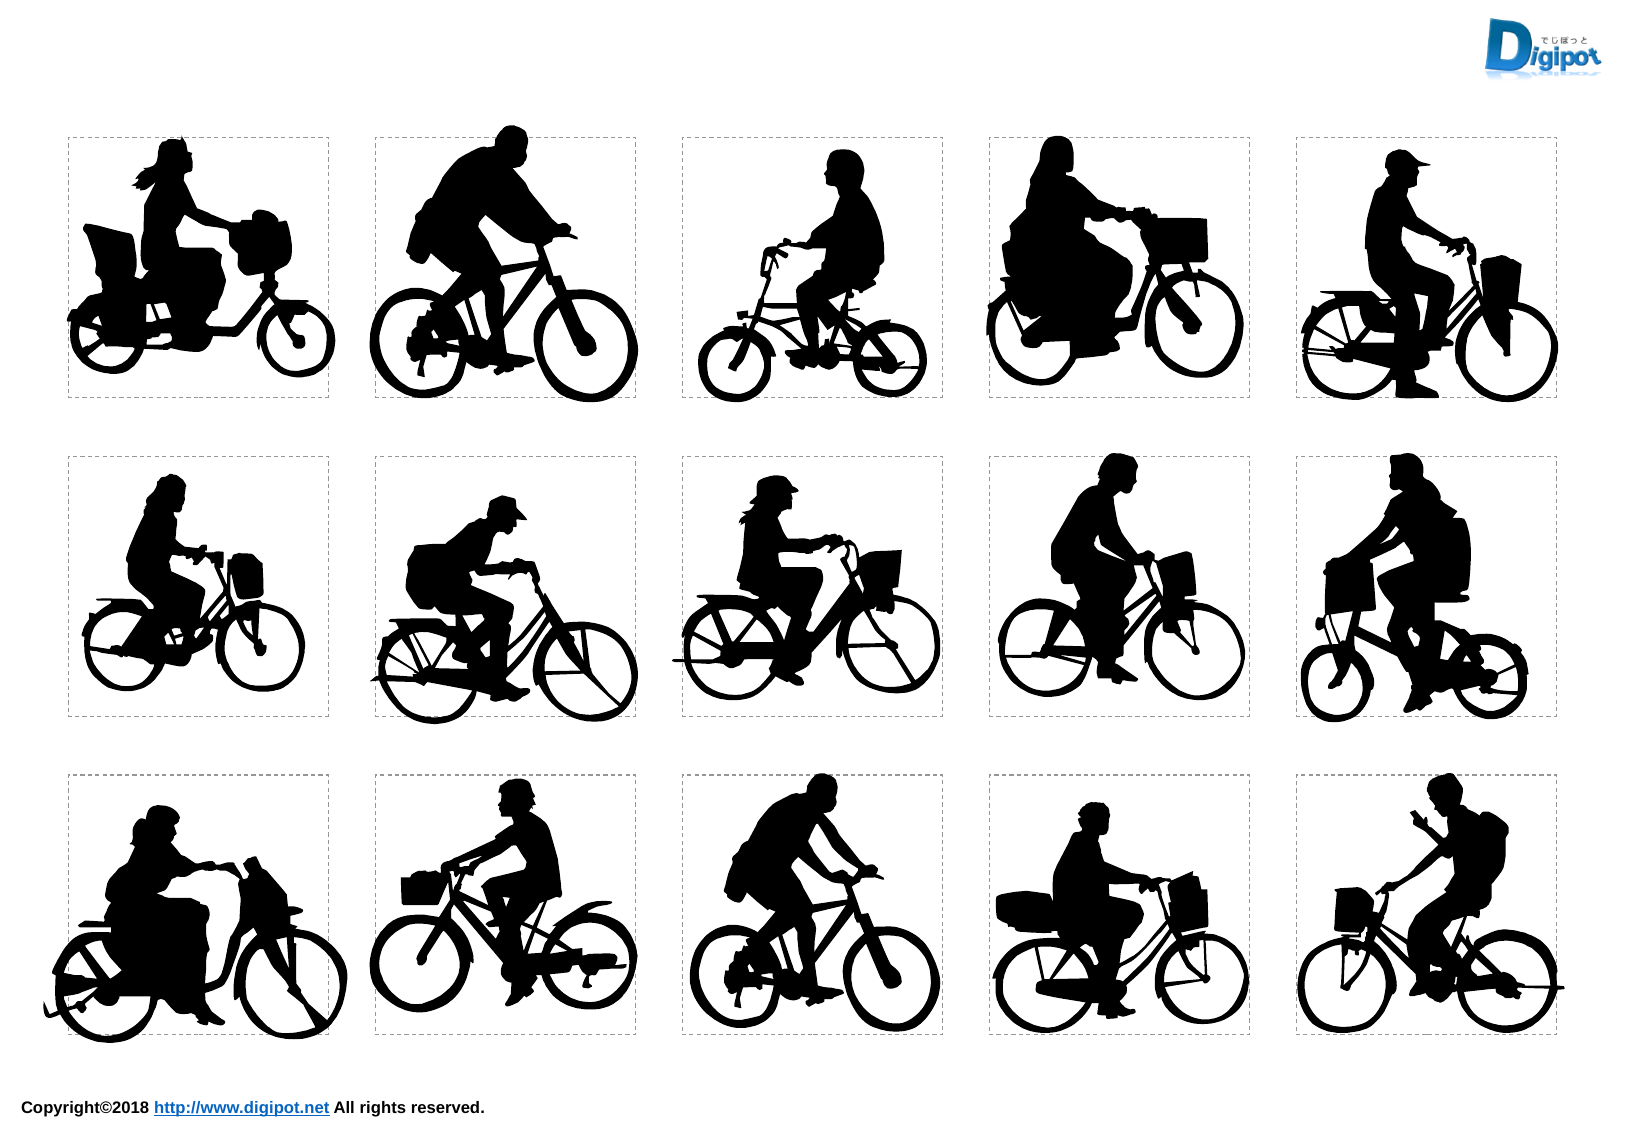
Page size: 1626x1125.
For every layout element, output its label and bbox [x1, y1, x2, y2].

text_box [698, 149, 927, 403]
text_box [689, 773, 941, 1032]
text_box [66, 135, 336, 378]
text_box [369, 778, 638, 1013]
text_box [1297, 773, 1565, 1033]
text_box [81, 473, 306, 692]
picture [1485, 18, 1602, 82]
text_box [369, 495, 638, 725]
text_box [369, 125, 639, 403]
text_box [672, 475, 941, 701]
text_box [992, 802, 1250, 1033]
text_box [1300, 149, 1559, 403]
text_box [986, 135, 1244, 386]
text_box [43, 805, 348, 1043]
text_box [1300, 453, 1529, 723]
text_box [997, 453, 1246, 701]
